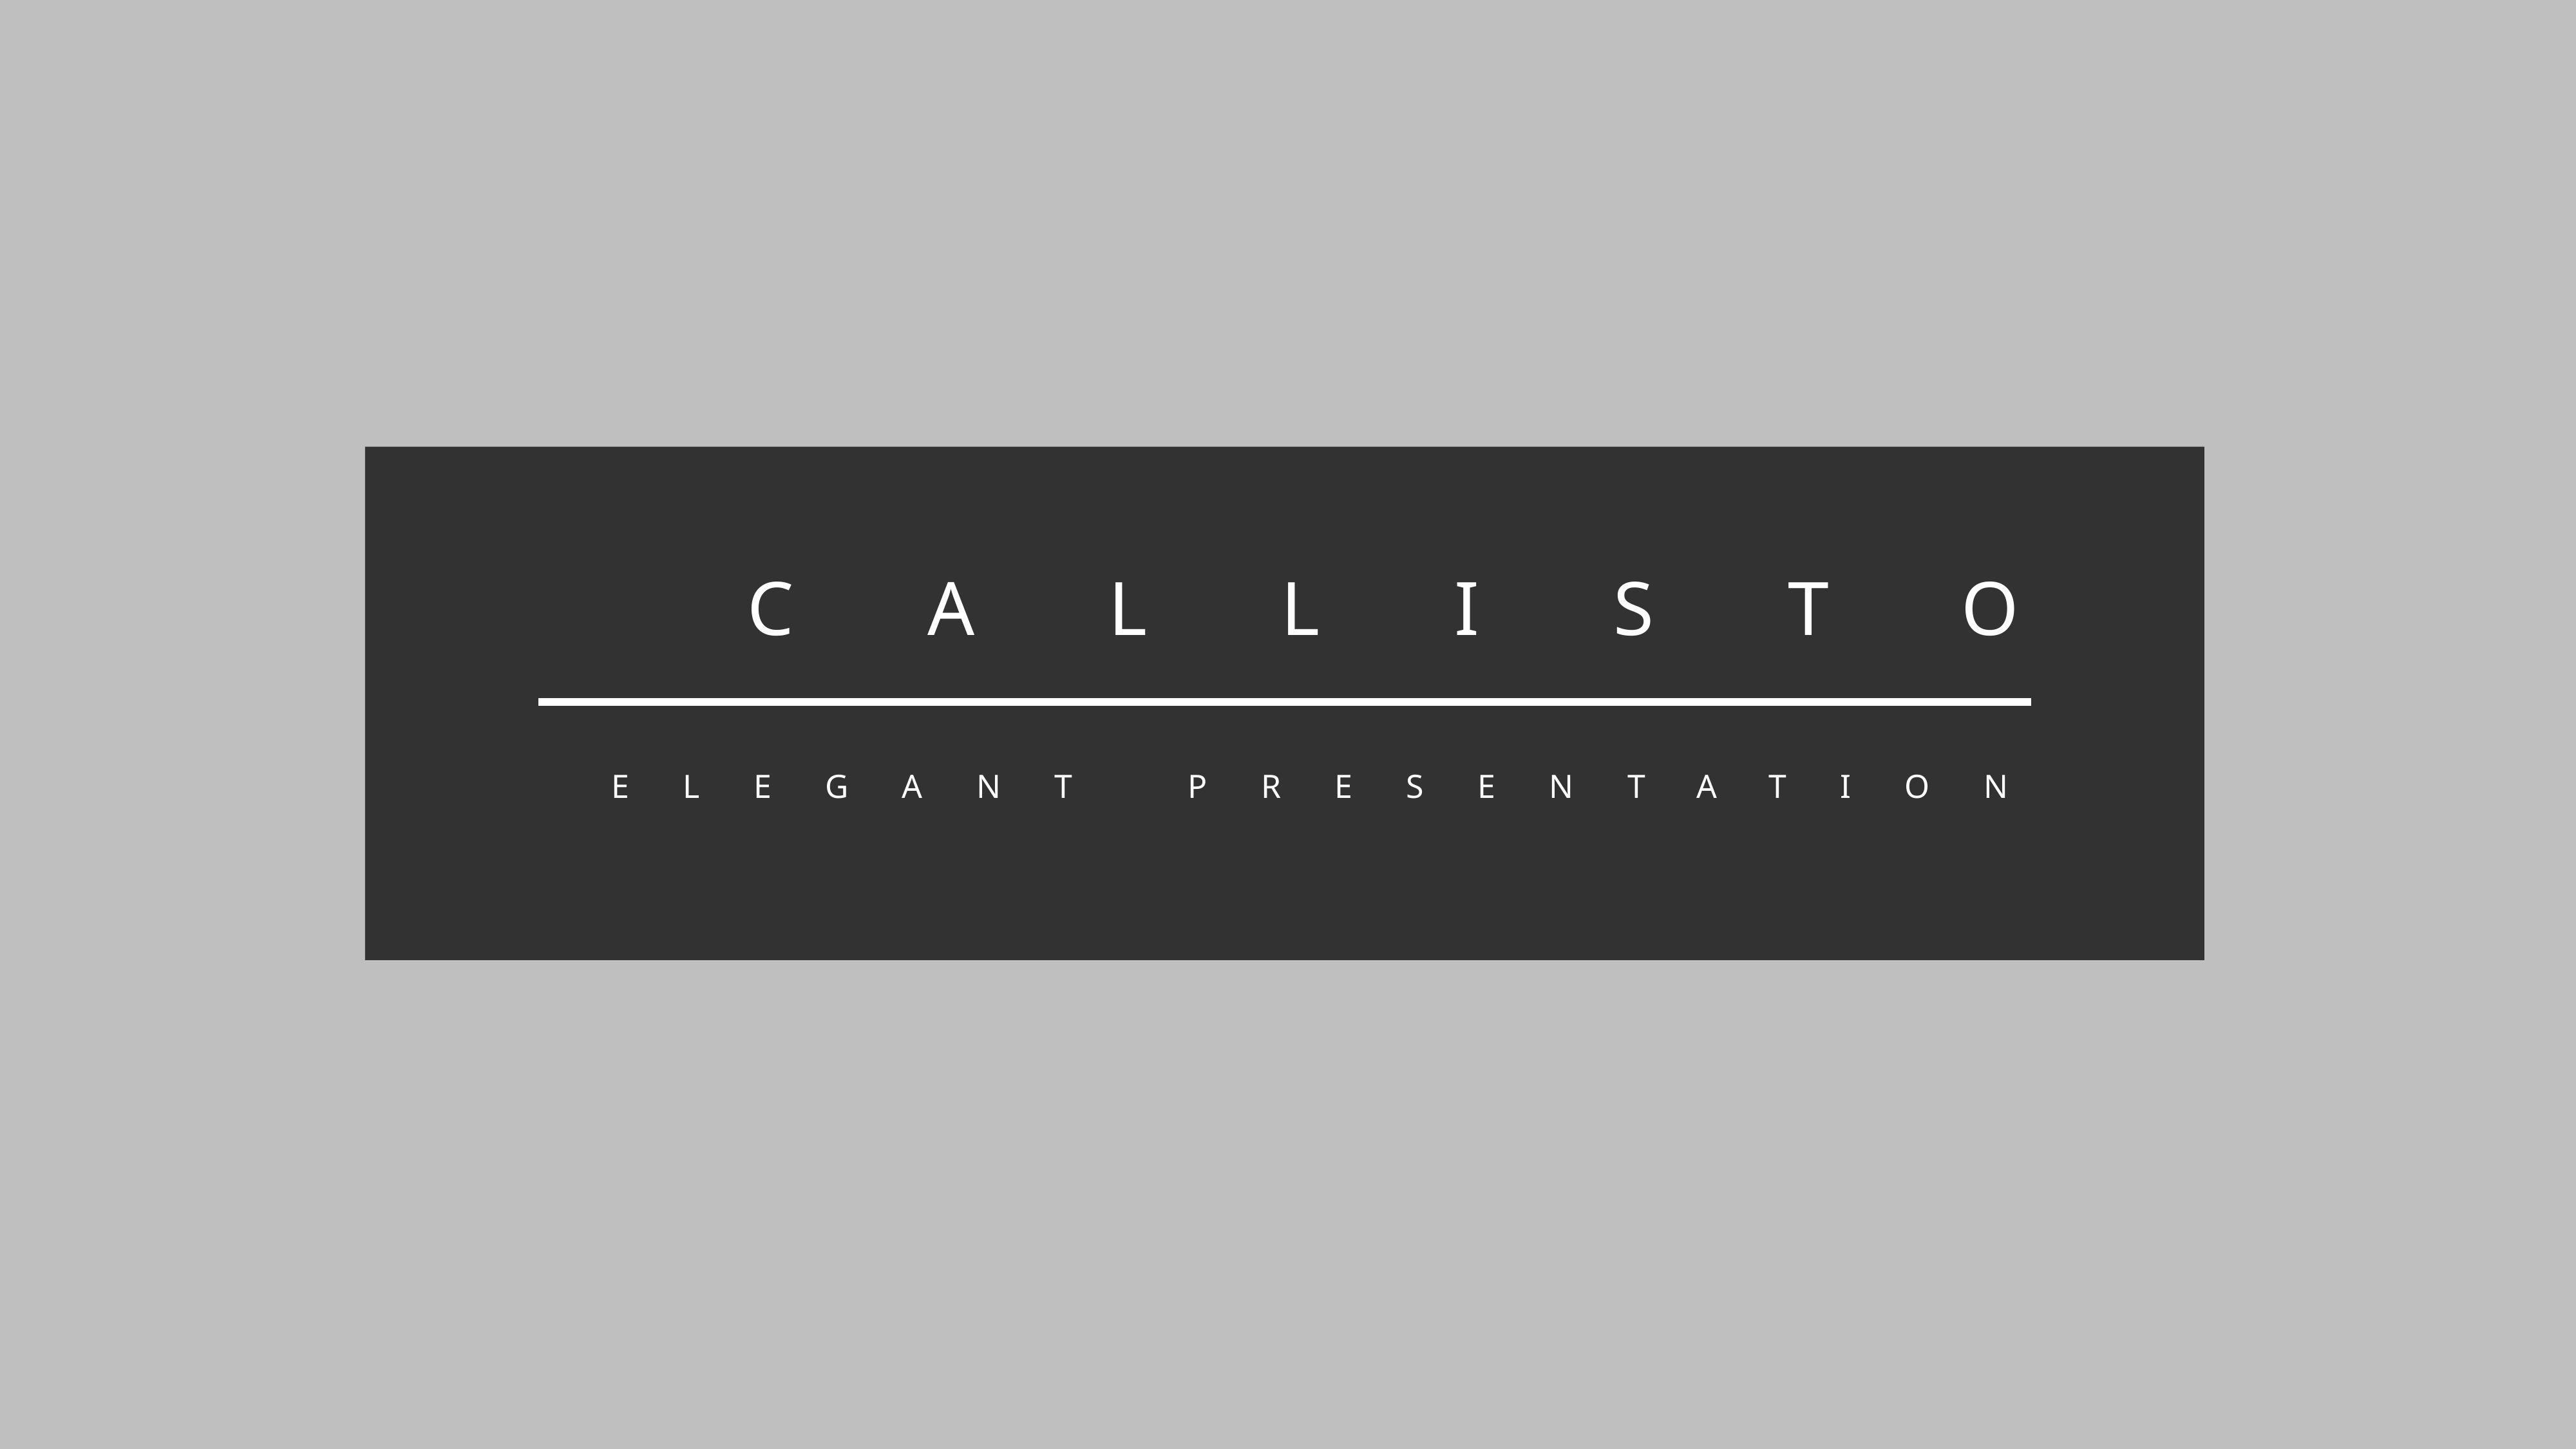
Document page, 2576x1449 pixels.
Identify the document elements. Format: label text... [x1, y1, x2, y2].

text_box ELEGANT PRESENTATION [601, 761, 2018, 810]
text_box [365, 446, 2205, 961]
text_box CALLISTO [737, 556, 2029, 655]
